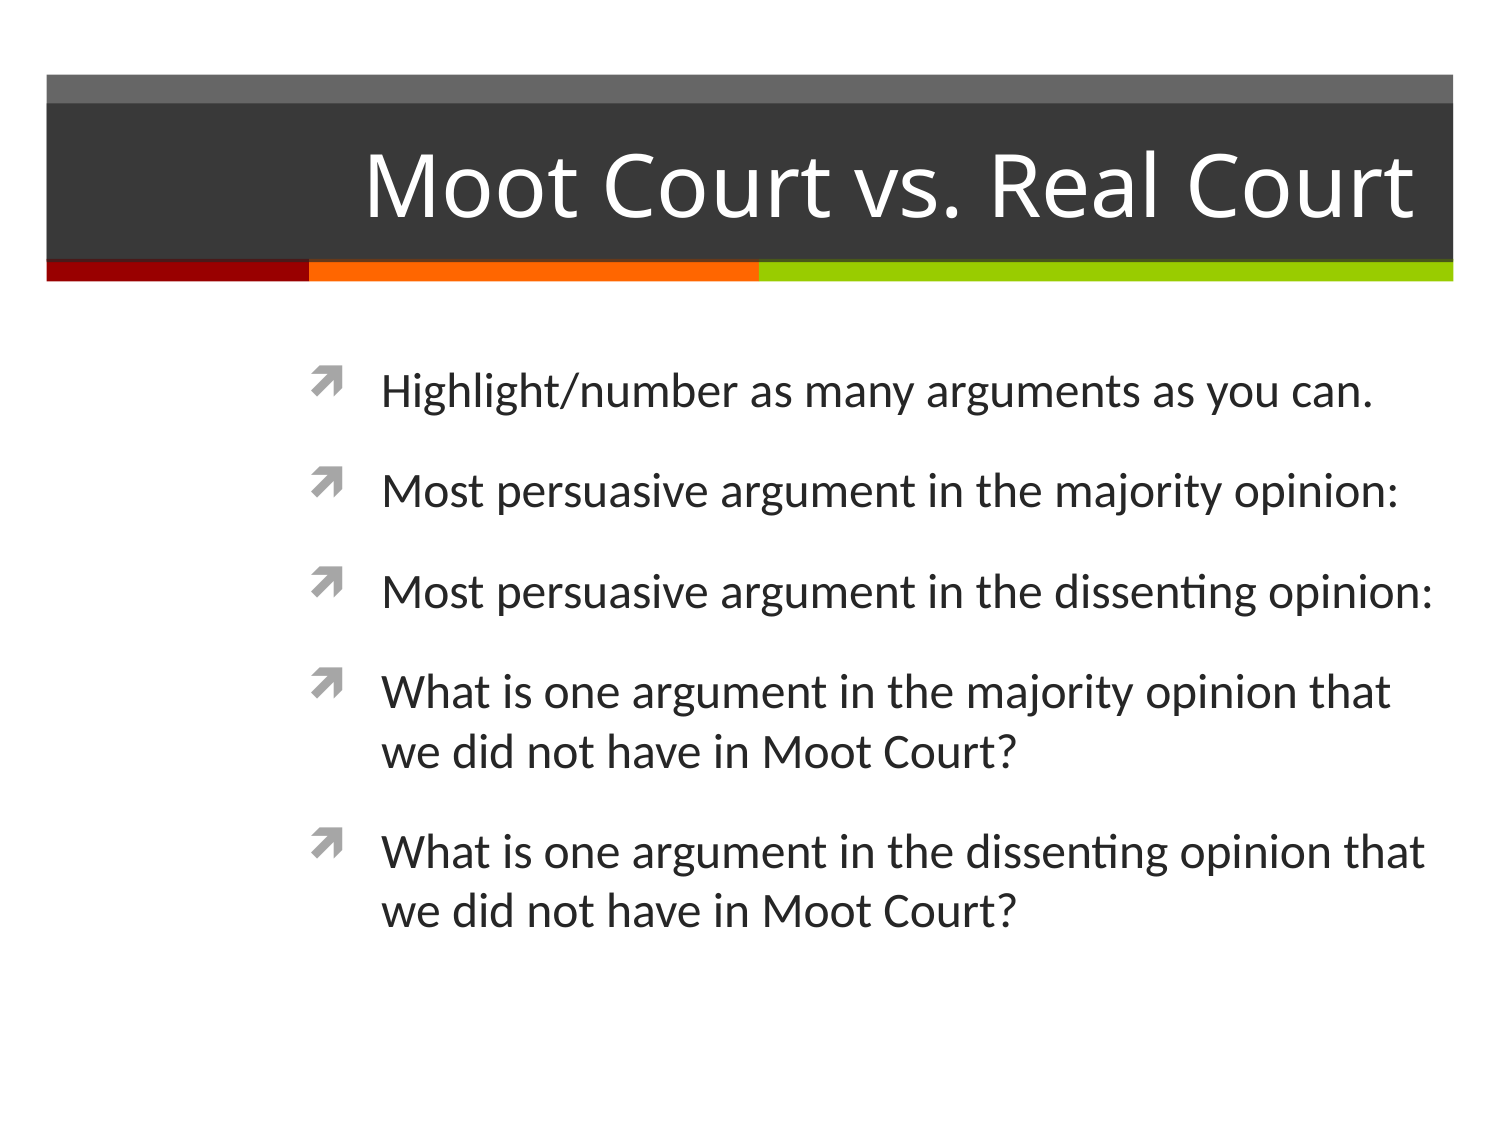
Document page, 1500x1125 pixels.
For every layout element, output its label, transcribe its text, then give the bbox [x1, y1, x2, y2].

list Highlight/number as many arguments as you can. Most persuasive argument in the majority opinion: Most persuasive argument in the dissenting opinion: What is one argument in the majority opinion that we did not have in Moot Court? What is one argument in the dissenting opinion that we did not have in Moot Court? [292, 350, 1454, 1005]
title Moot Court vs. Real Court [46, 103, 1454, 263]
